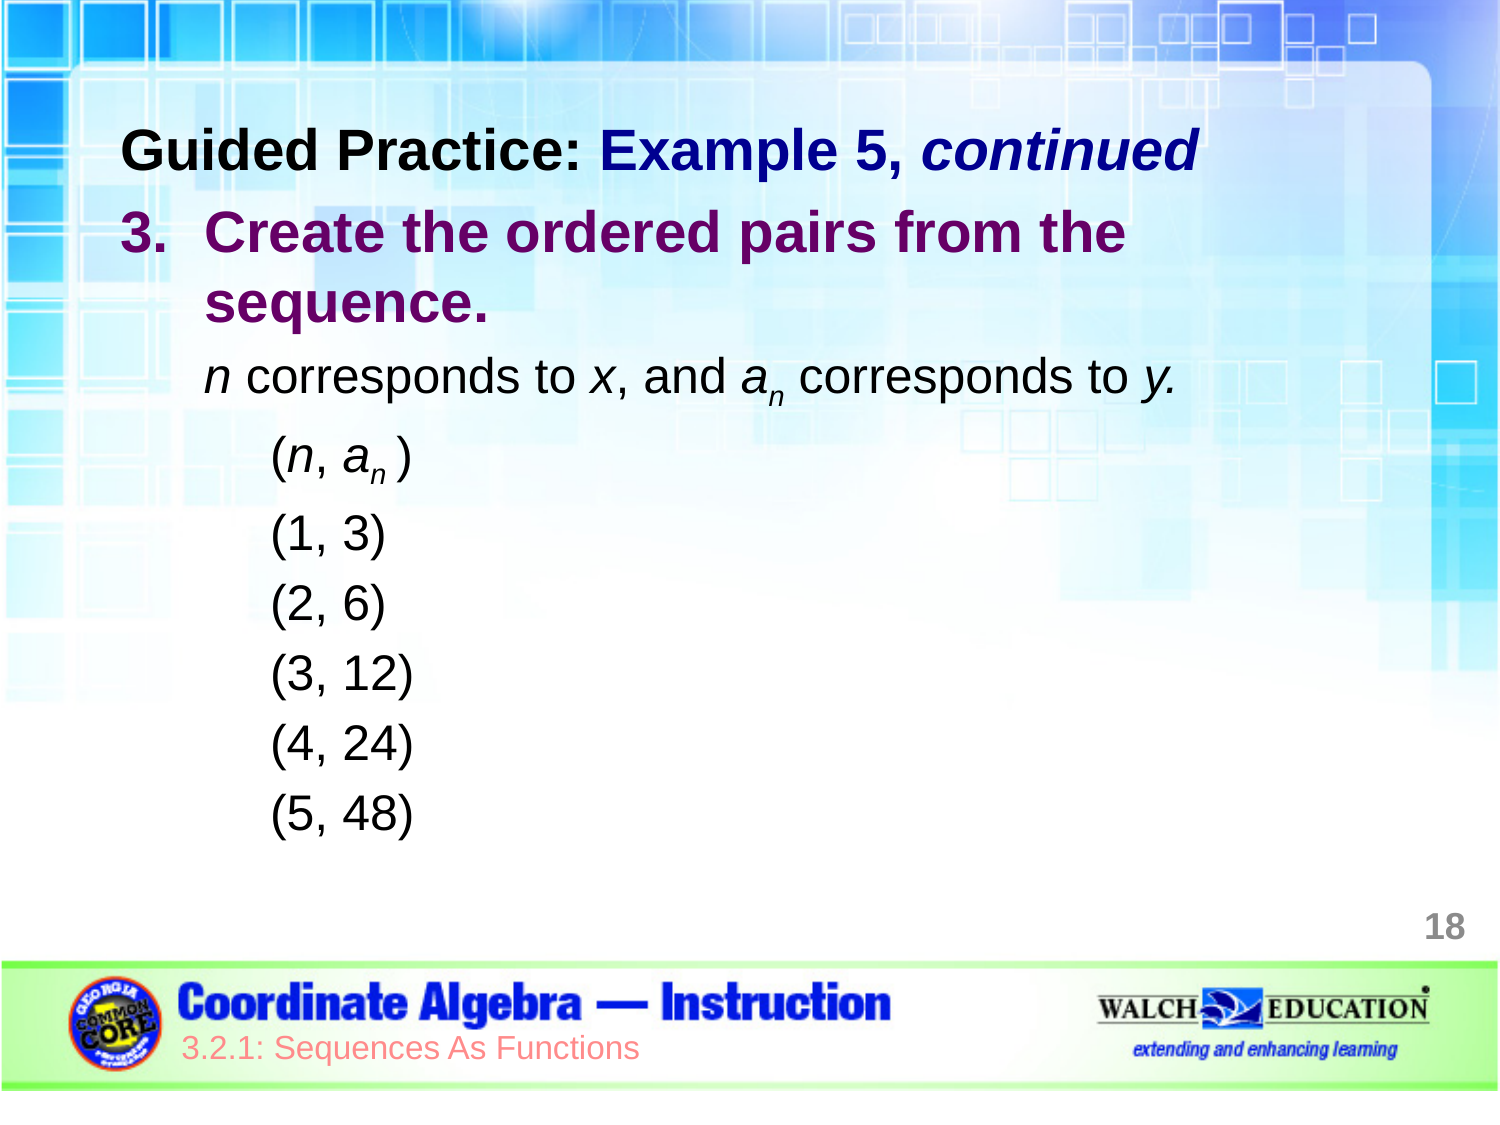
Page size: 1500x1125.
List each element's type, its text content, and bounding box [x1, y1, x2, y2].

footer 3.2.1: Sequences As Functions [166, 1024, 1080, 1069]
slide_number 18 [1361, 901, 1481, 949]
picture [1, 0, 1500, 1091]
subtitle Guided Practice: Example 5, continued Create the ordered pairs from the sequence. n corresponds to x, and an corresponds to y. (n, an ) (1, 3) (2, 6) (3, 12) (4, 24) (5, 48) [105, 105, 1421, 925]
